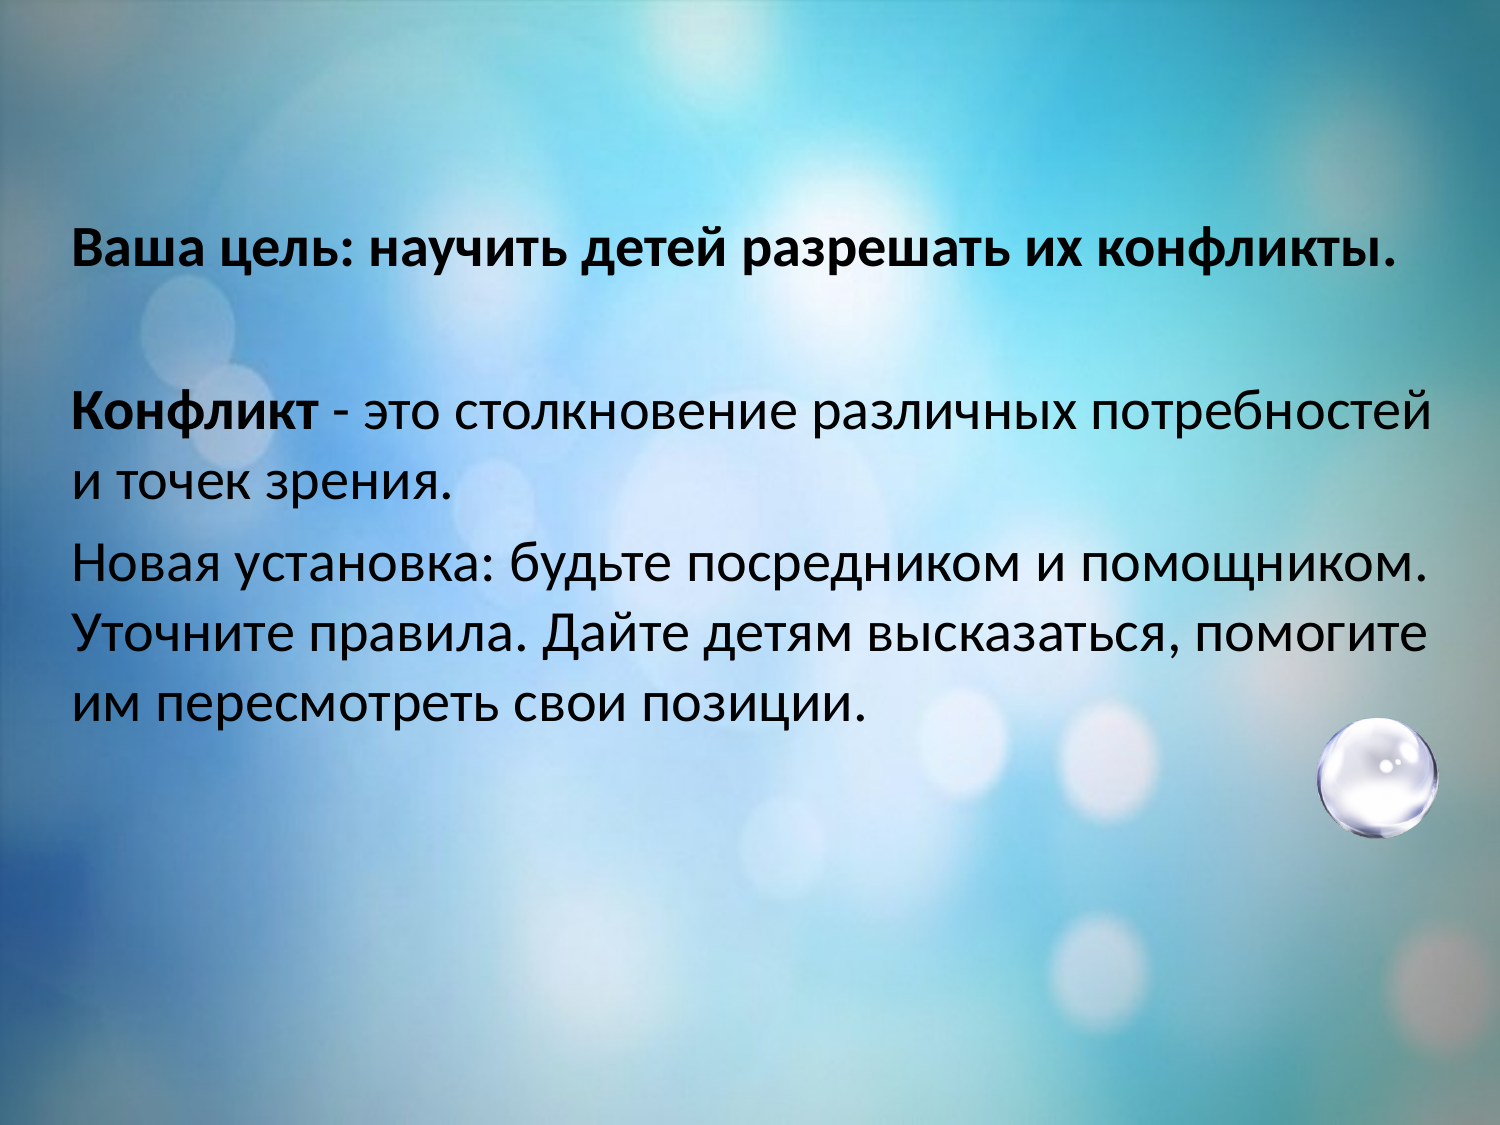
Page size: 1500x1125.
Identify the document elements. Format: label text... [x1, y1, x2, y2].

picture [0, 0, 1500, 1125]
picture [1300, 702, 1454, 856]
list Ваша цель: научить детей разрешать их конфликты. Конфликт - это столкновение различных потребностей и точек зрения. Новая установка: будьте посредником и помощником. Уточните правила. Дайте детям высказаться, помогите им пересмотреть свои позиции. [0, 46, 1477, 997]
